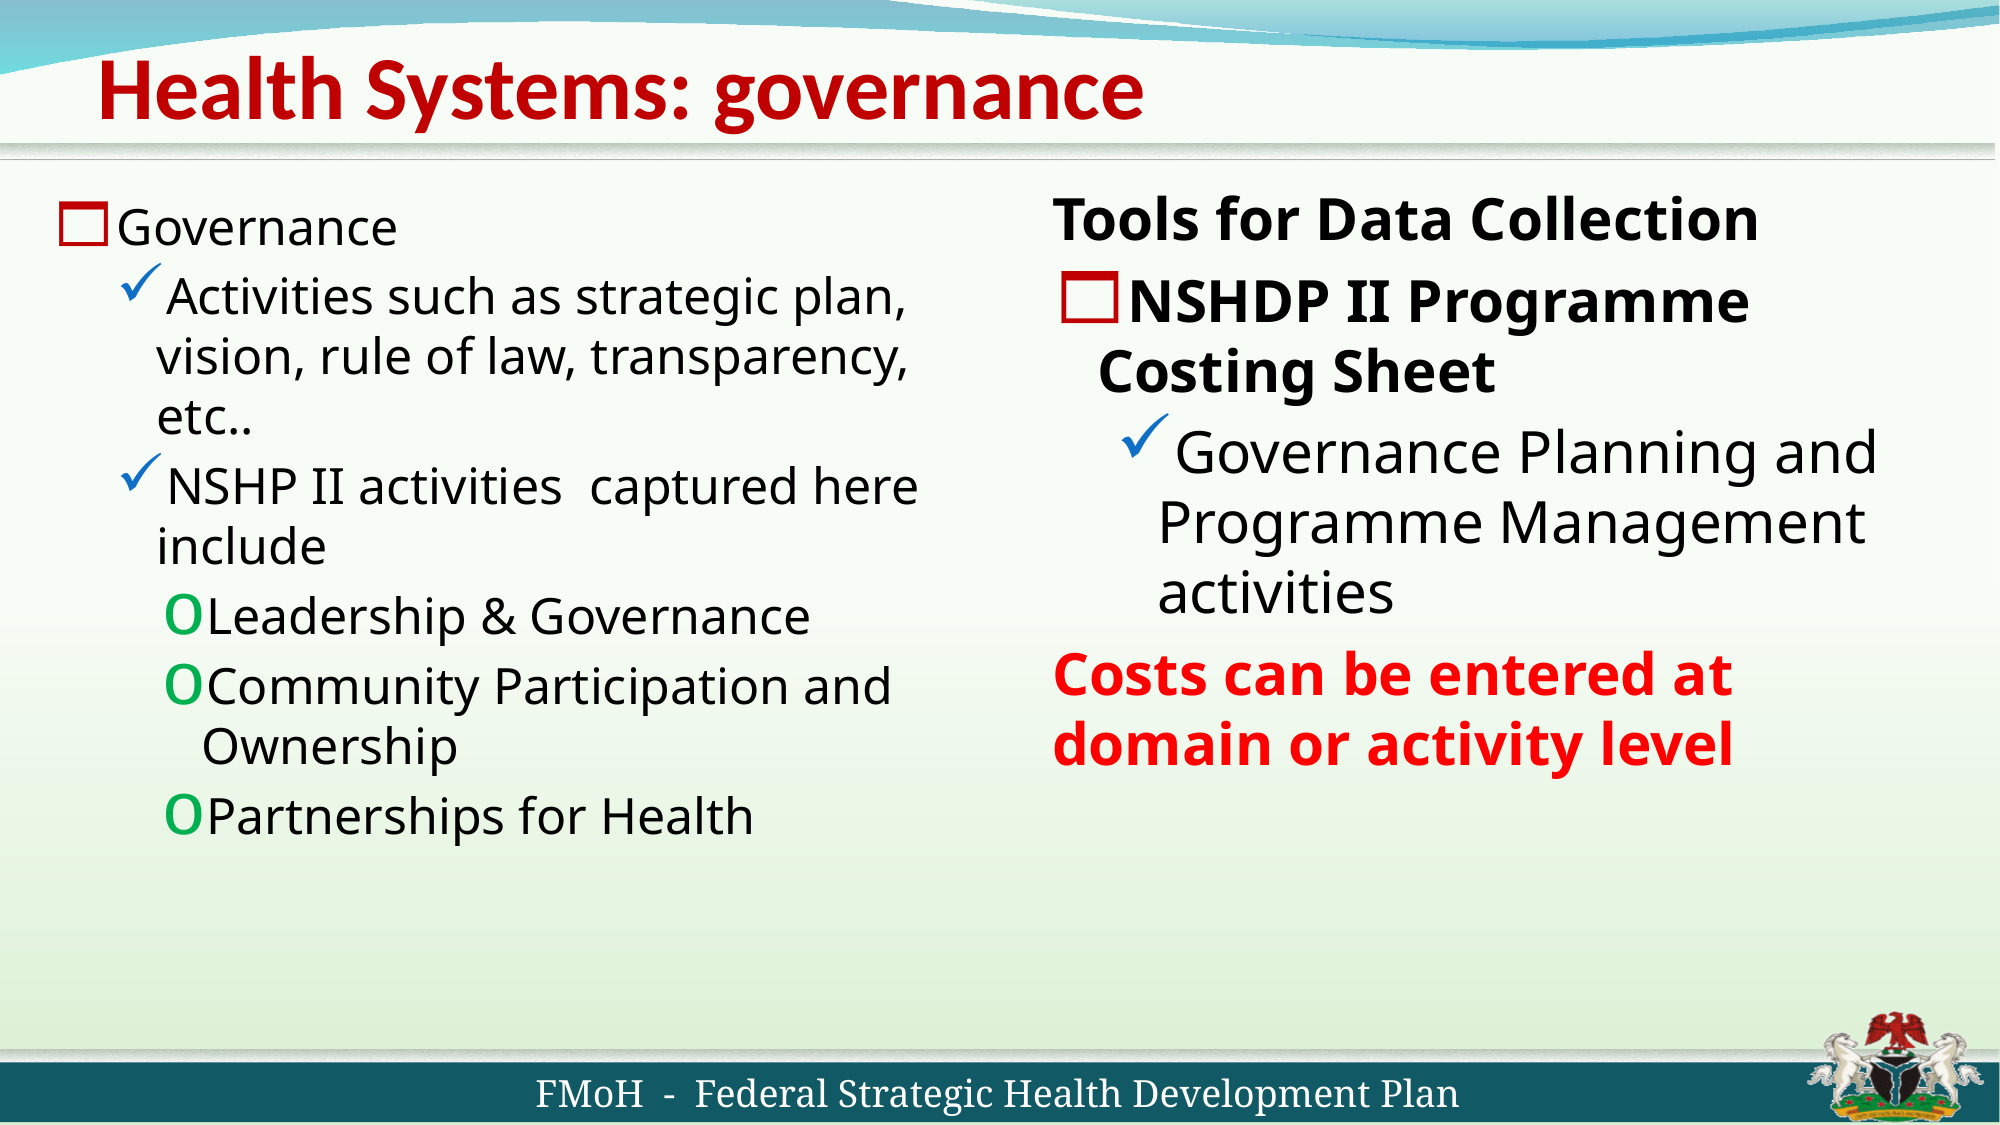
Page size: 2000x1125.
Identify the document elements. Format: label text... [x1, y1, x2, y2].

picture [0, 1008, 2000, 1125]
text_box Governance Activities such as strategic plan, vision, rule of law, transparency, etc.. NSHP II activities captured here include Leadership & Governance Community Participation and Ownership Partnerships for Health [37, 187, 1025, 902]
title Health Systems: governance [97, 21, 1898, 138]
picture [0, 143, 1995, 161]
list Tools for Data Collection NSHDP II Programme Costing Sheet Governance Planning and Programme Management activities Costs can be entered at domain or activity level [1037, 174, 1950, 889]
